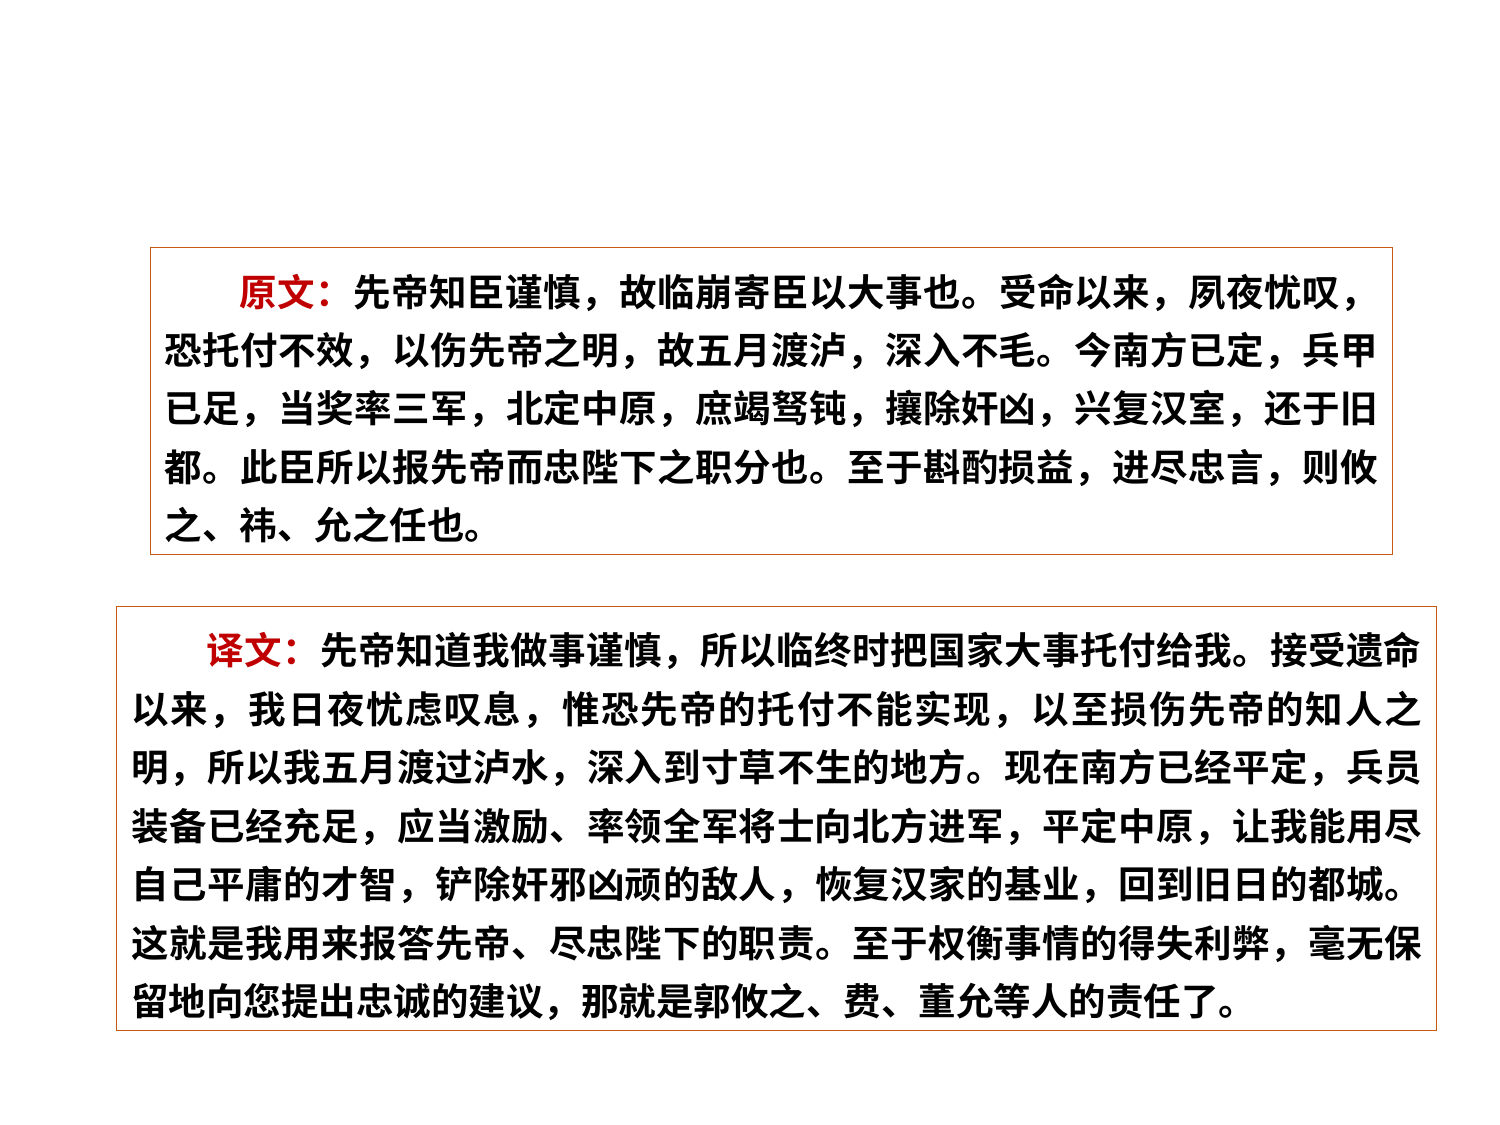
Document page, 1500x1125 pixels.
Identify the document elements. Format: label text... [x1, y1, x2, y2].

text_box 原文：先帝知臣谨慎，故临崩寄臣以大事也。受命以来，夙夜忧叹，恐托付不效，以伤先帝之明，故五月渡泸，深入不毛。今南方已定，兵甲已足，当奖率三军，北定中原，庶竭驽钝，攘除奸凶，兴复汉室，还于旧都。此臣所以报先帝而忠陛下之职分也。至于斟酌损益，进尽忠言，则攸之、祎、允之任也。 [150, 247, 1393, 555]
text_box 译文：先帝知道我做事谨慎，所以临终时把国家大事托付给我。接受遗命以来，我日夜忧虑叹息，惟恐先帝的托付不能实现，以至损伤先帝的知人之明，所以我五月渡过泸水，深入到寸草不生的地方。现在南方已经平定，兵员装备已经充足，应当激励、率领全军将士向北方进军，平定中原，让我能用尽自己平庸的才智，铲除奸邪凶顽的敌人，恢复汉家的基业，回到旧日的都城。这就是我用来报答先帝、尽忠陛下的职责。至于权衡事情的得失利弊，毫无保留地向您提出忠诚的建议，那就是郭攸之、费、董允等人的责任了。 [116, 606, 1437, 1031]
